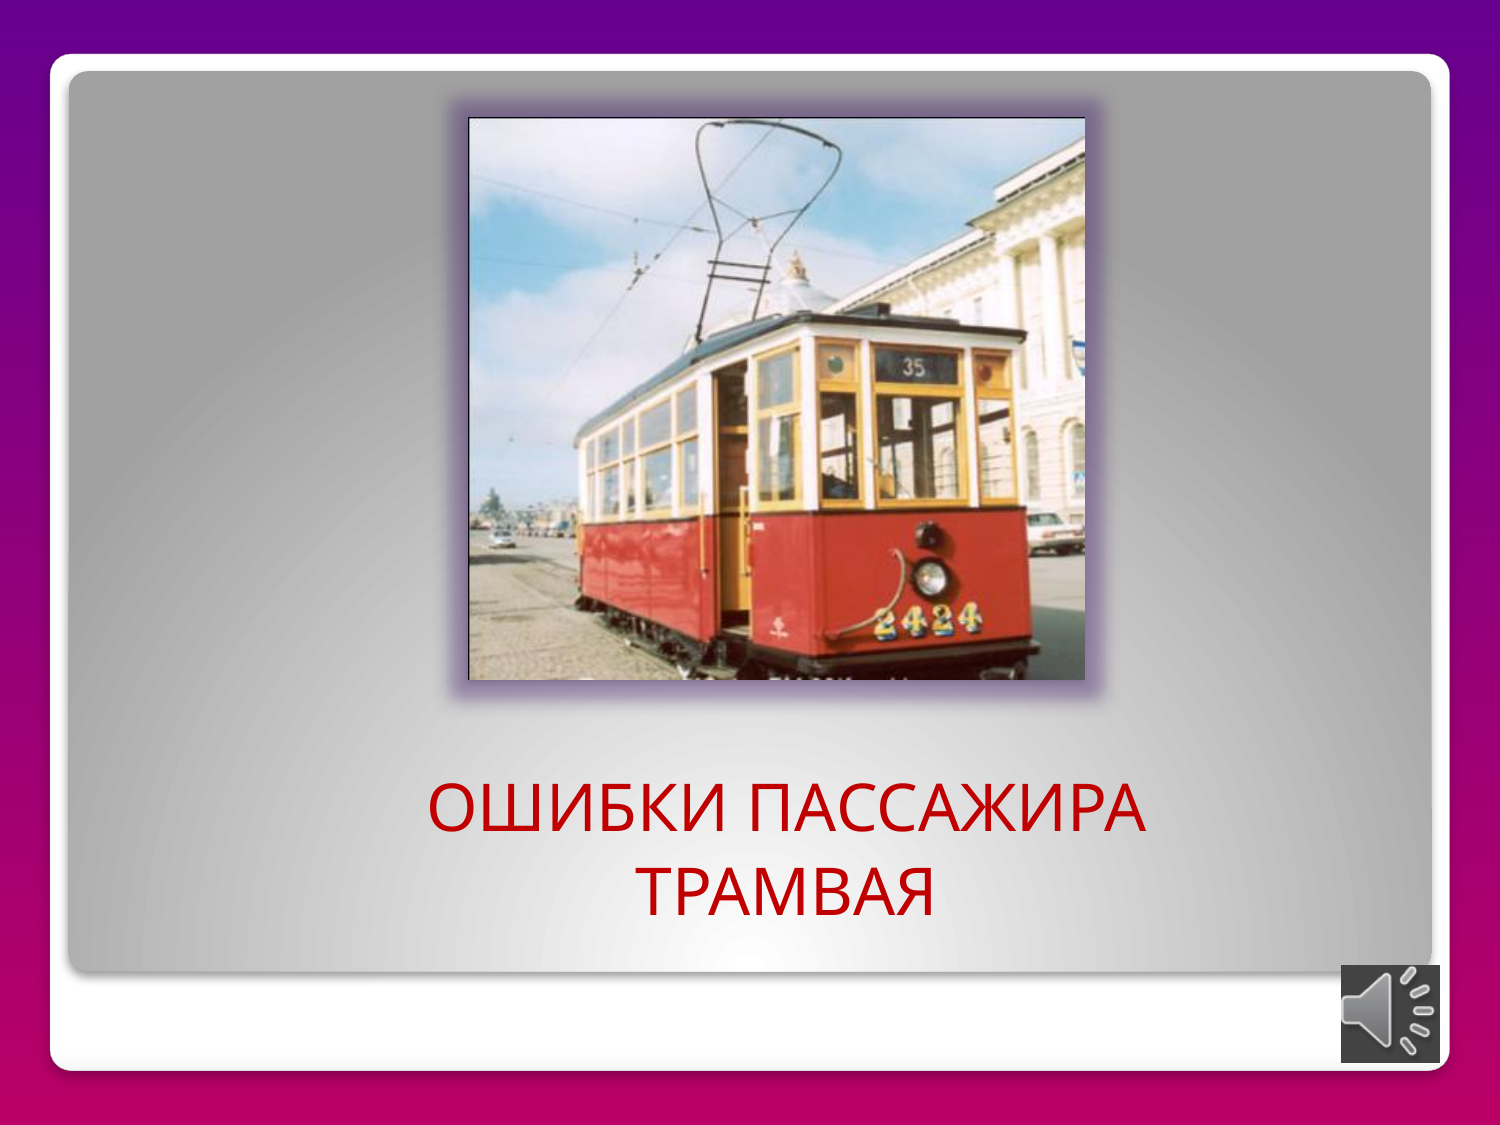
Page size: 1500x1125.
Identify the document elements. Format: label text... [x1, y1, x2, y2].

picture [1340, 963, 1441, 1065]
picture [468, 116, 1085, 680]
list ОШИБКИ ПАССАЖИРА ТРАМВАЯ [316, 749, 1243, 938]
